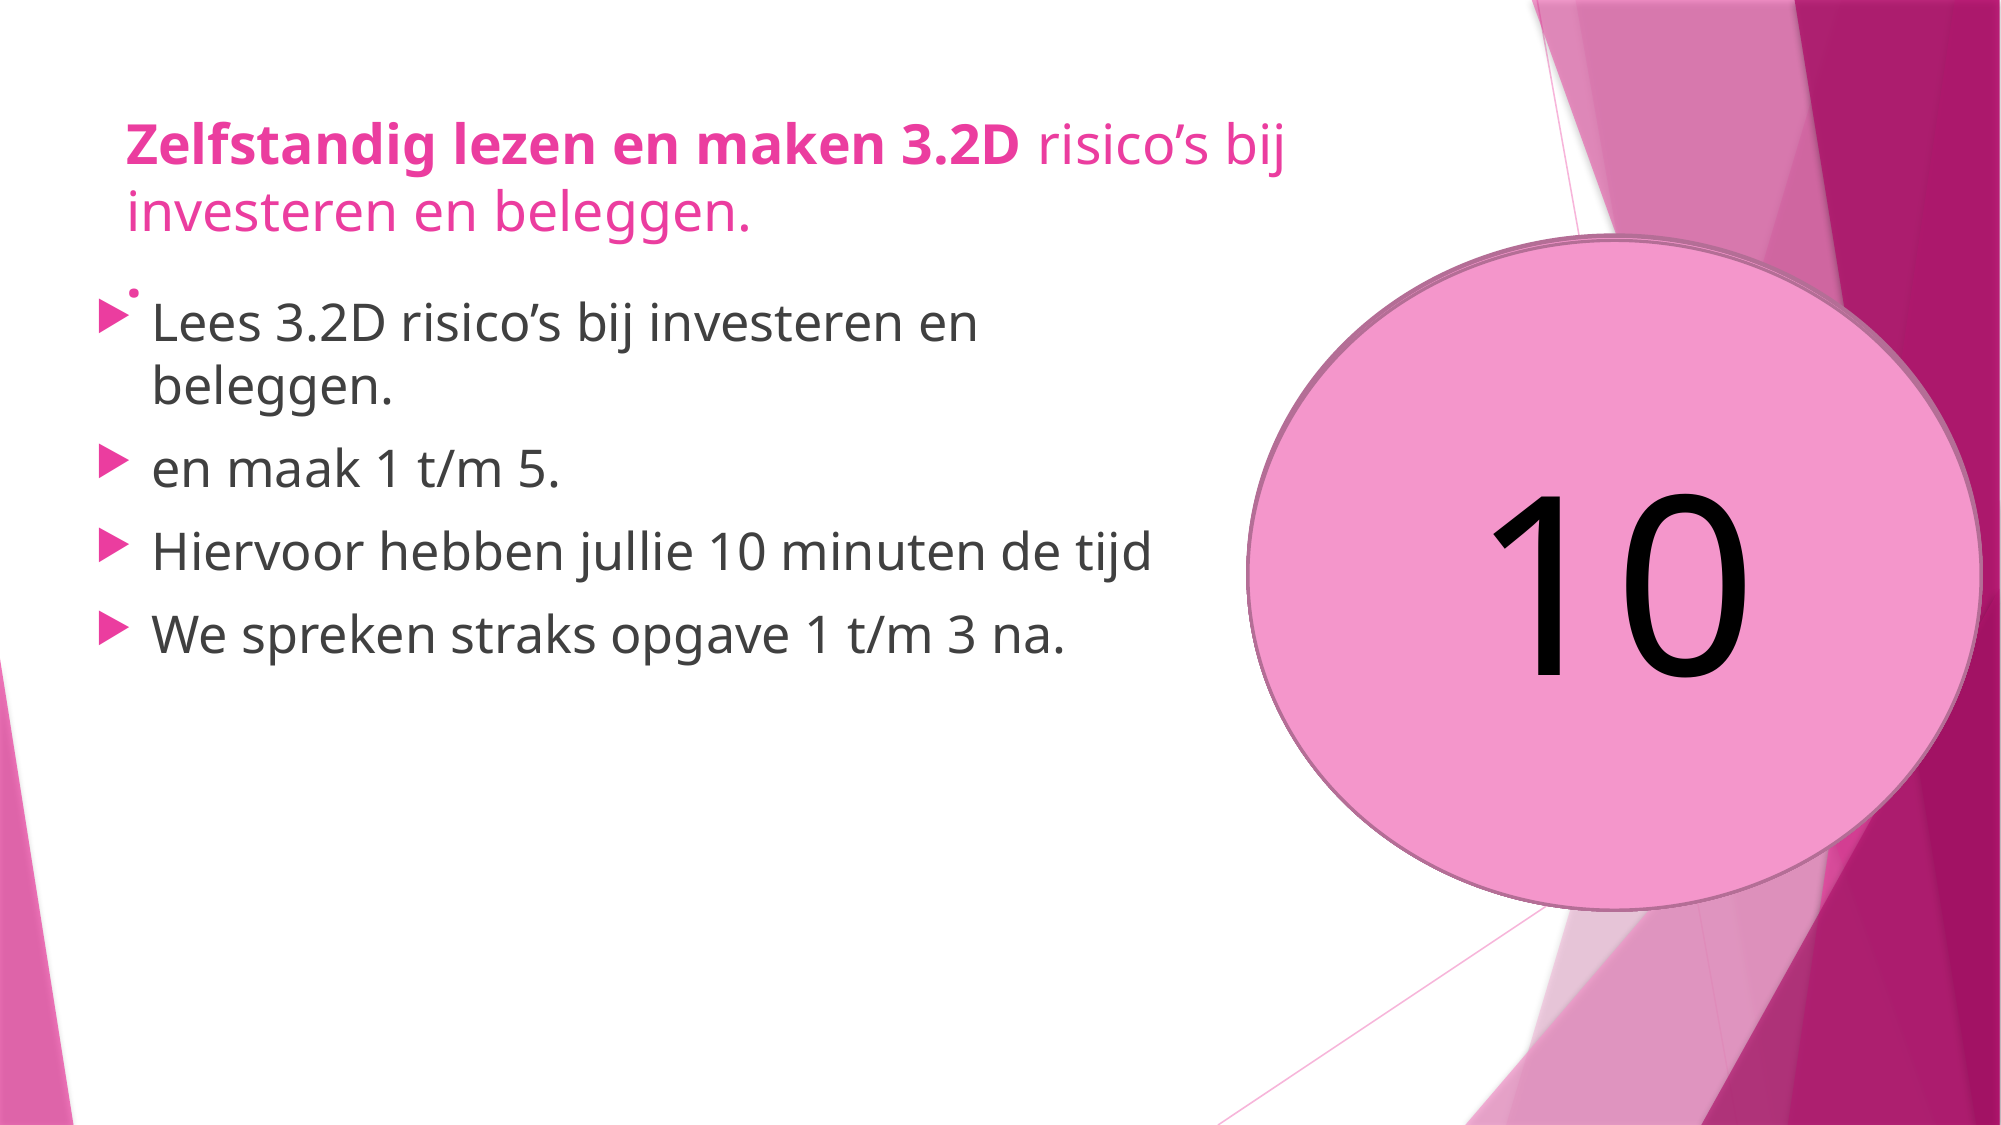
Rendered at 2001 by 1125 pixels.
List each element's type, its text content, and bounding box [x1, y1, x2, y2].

list Lees 3.2D risico’s bij investeren en beleggen. en maak 1 t/m 5. Hiervoor hebben jullie 10 minuten de tijd We spreken straks opgave 1 t/m 3 na. [80, 282, 1175, 1125]
text_box 9 [1254, 234, 1975, 502]
title Zelfstandig lezen en maken 3.2D risico’s bij investeren en beleggen. . [111, 101, 1522, 319]
text_box 10 [1246, 238, 1983, 912]
